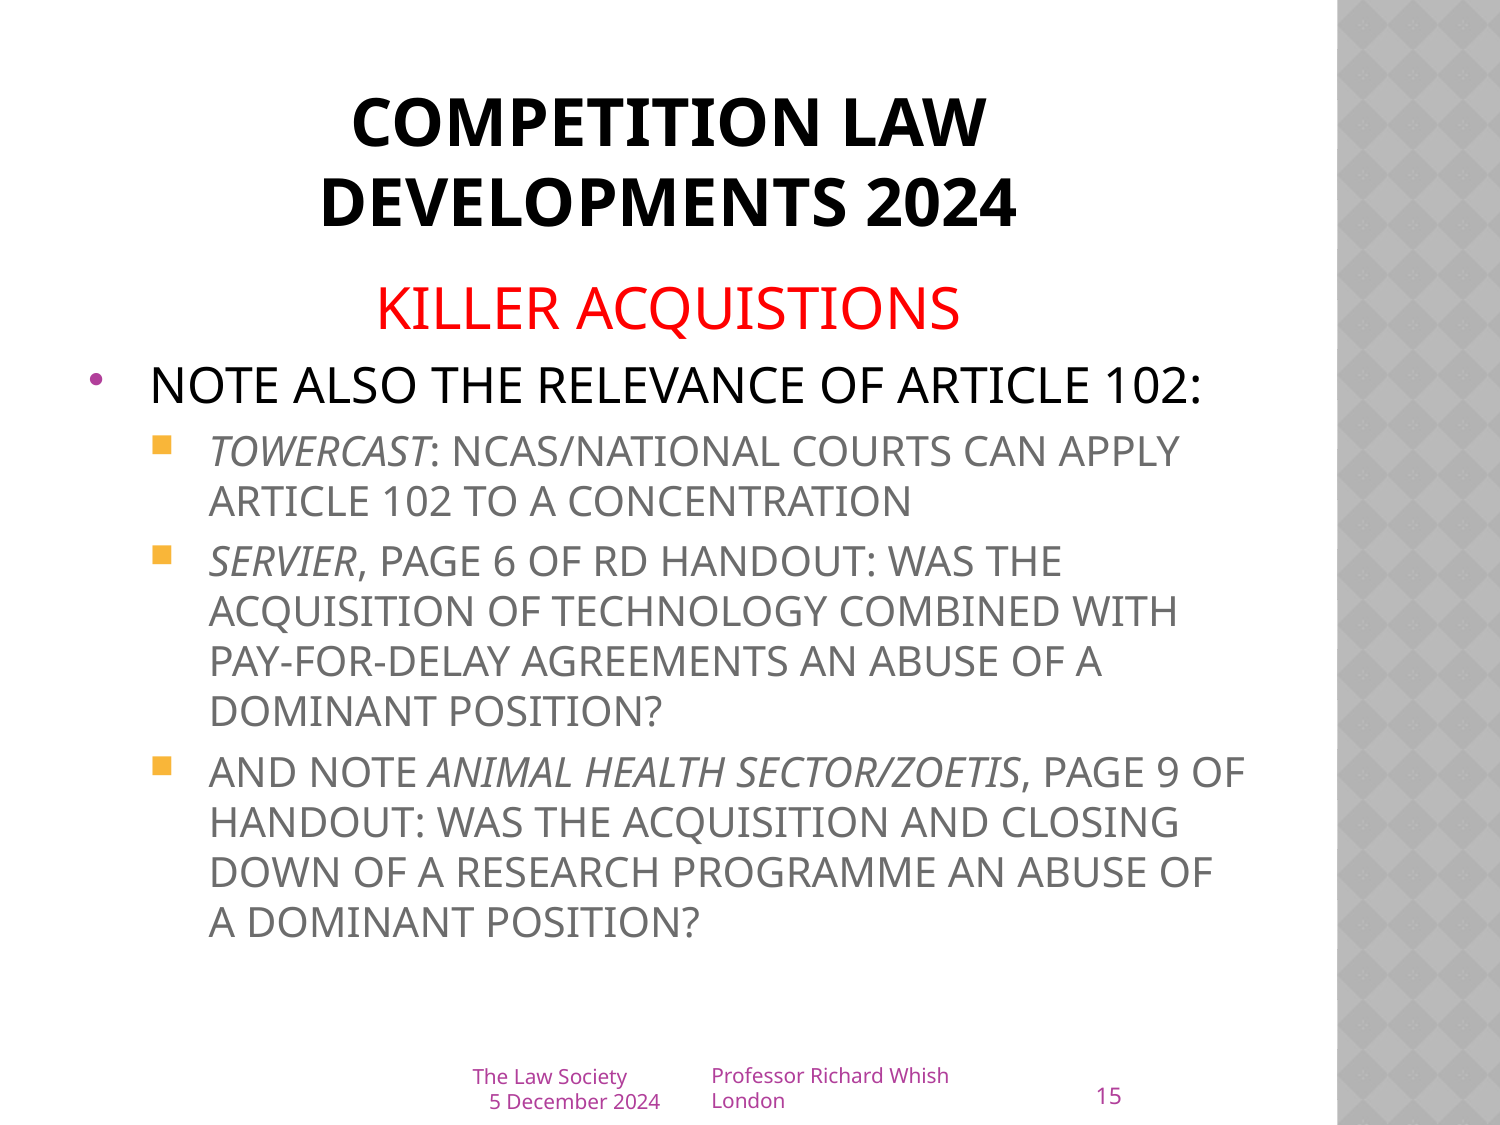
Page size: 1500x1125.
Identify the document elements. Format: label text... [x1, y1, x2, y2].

slide_number Professor Richard Whish London [696, 1075, 1025, 1114]
title Competition law developments 2024 [75, 52, 1263, 241]
slide_number 15 [1025, 1075, 1123, 1113]
list KILLER ACQUISTIONS NOTE ALSO THE RELEVANCE OF ARTICLE 102: TOWERCAST: NCAS/NATIONAL COURTS CAN APPLY ARTICLE 102 TO A CONCENTRATION SERVIER, PAGE 6 OF RD HANDOUT: WAS THE ACQUISITION OF TECHNOLOGY COMBINED WITH PAY-FOR-DELAY AGREEMENTS AN ABUSE OF A DOMINANT POSITION? AND NOTE ANIMAL HEALTH SECTOR/ZOETIS, PAGE 9 OF HANDOUT: WAS THE ACQUISITION AND CLOSING DOWN OF A RESEARCH PROGRAMME AN ABUSE OF A DOMINANT POSITION? [75, 264, 1263, 1060]
footer The Law Society 5 December 2024 [75, 1075, 675, 1114]
